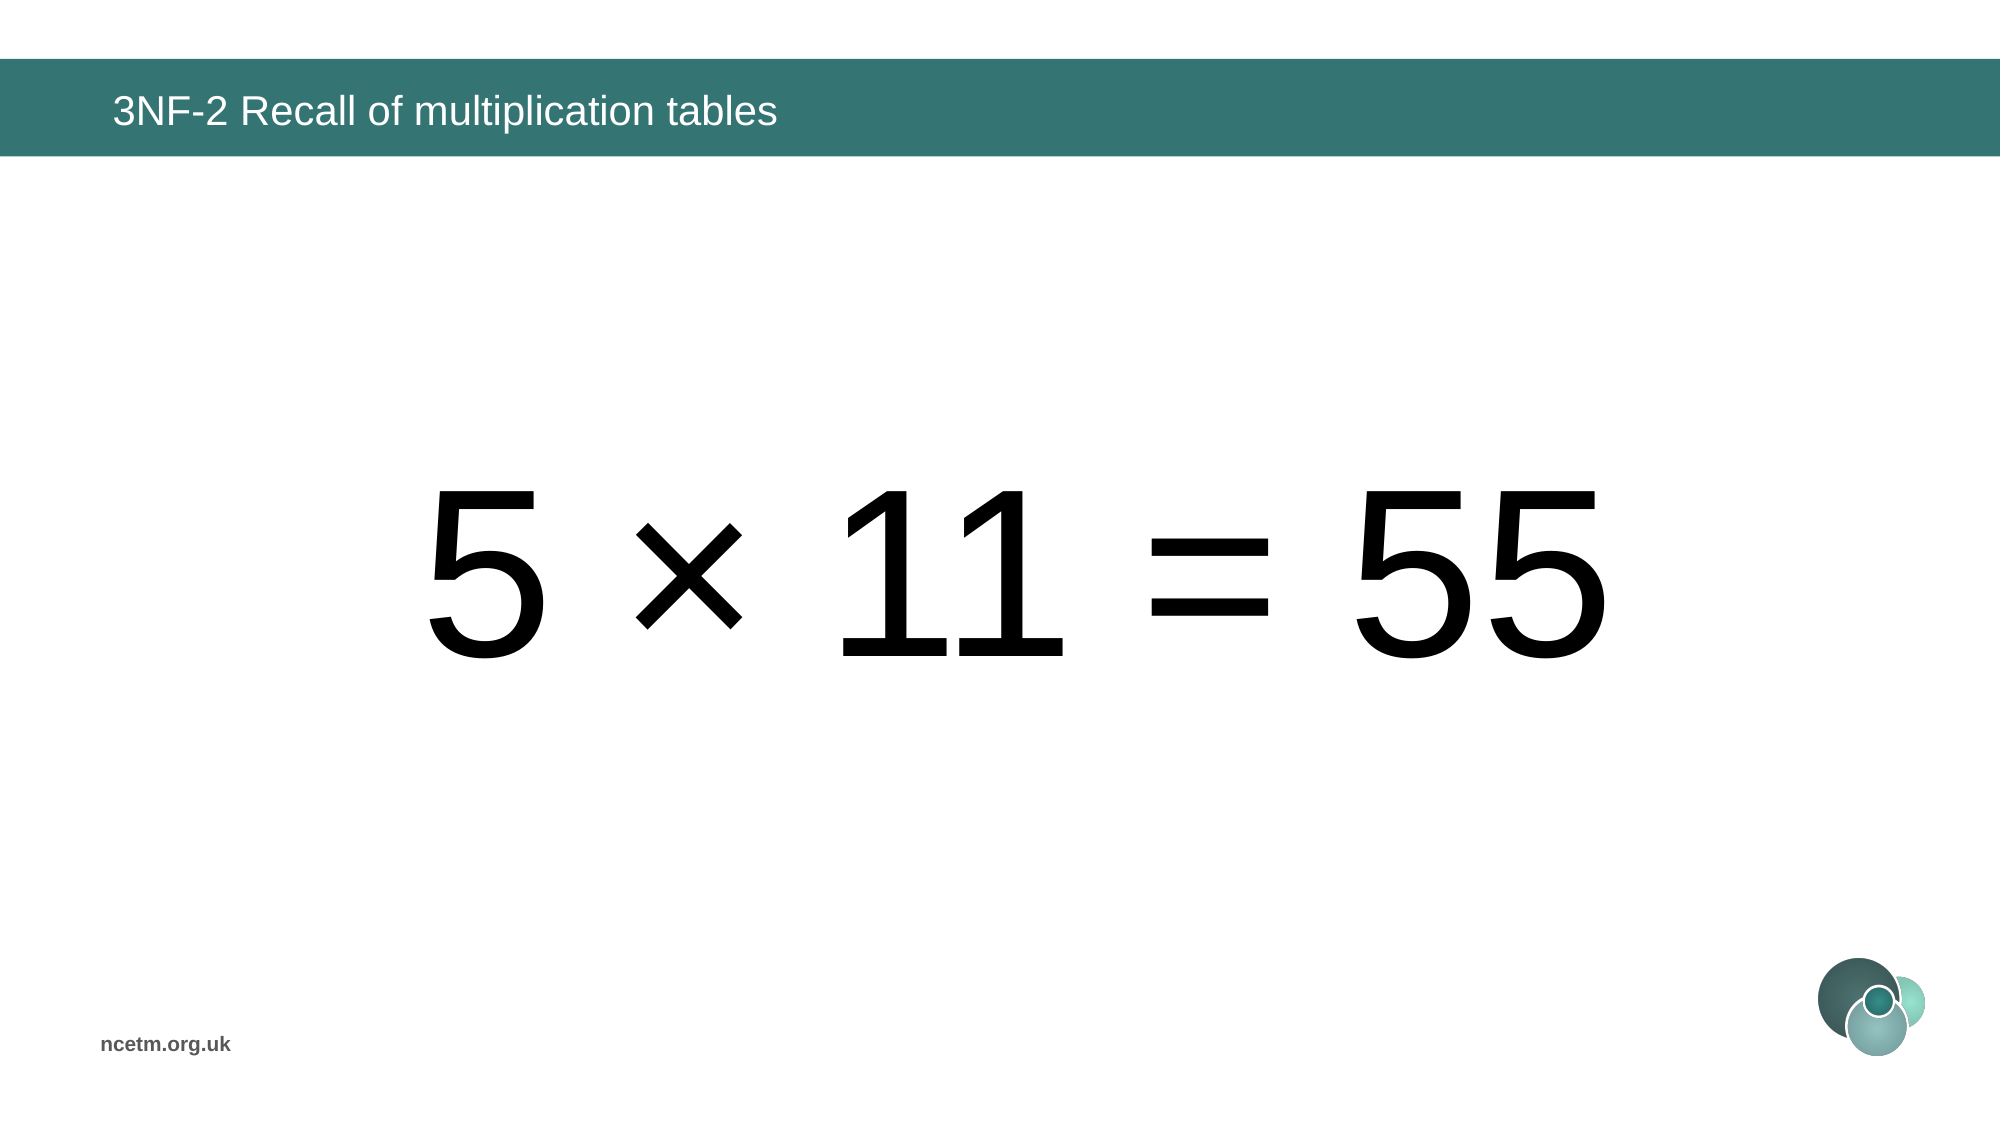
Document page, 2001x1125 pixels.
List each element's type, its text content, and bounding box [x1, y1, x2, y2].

text_box 5 × 11 = [405, 409, 1333, 712]
text_box 55 [1333, 409, 1630, 712]
picture [1818, 958, 1925, 1056]
title 3NF-2 Recall of multiplication tables [97, 76, 1945, 147]
